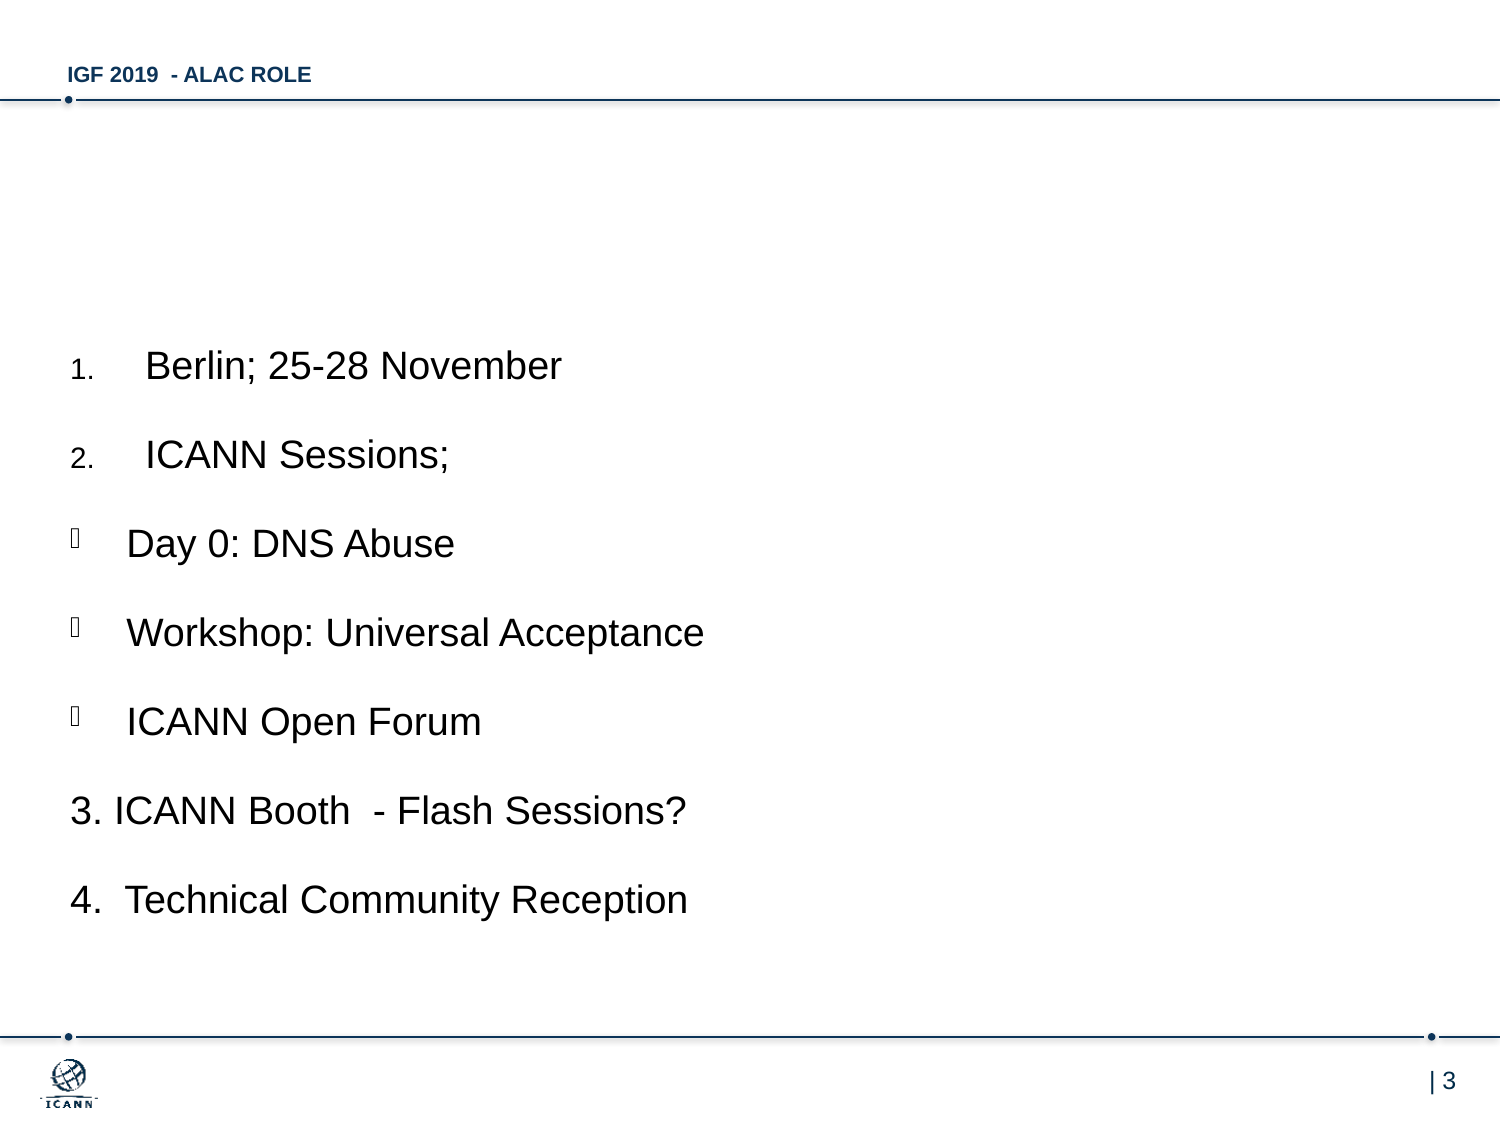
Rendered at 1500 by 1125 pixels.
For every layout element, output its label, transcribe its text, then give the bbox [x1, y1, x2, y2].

list Berlin; 25-28 November ICANN Sessions; Day 0: DNS Abuse Workshop: Universal Acceptance ICANN Open Forum 3. ICANN Booth - Flash Sessions? 4. Technical Community Reception [70, 250, 1368, 1001]
picture [38, 1059, 100, 1108]
title IGF 2019 - ALAC ROLE [67, 0, 1382, 149]
